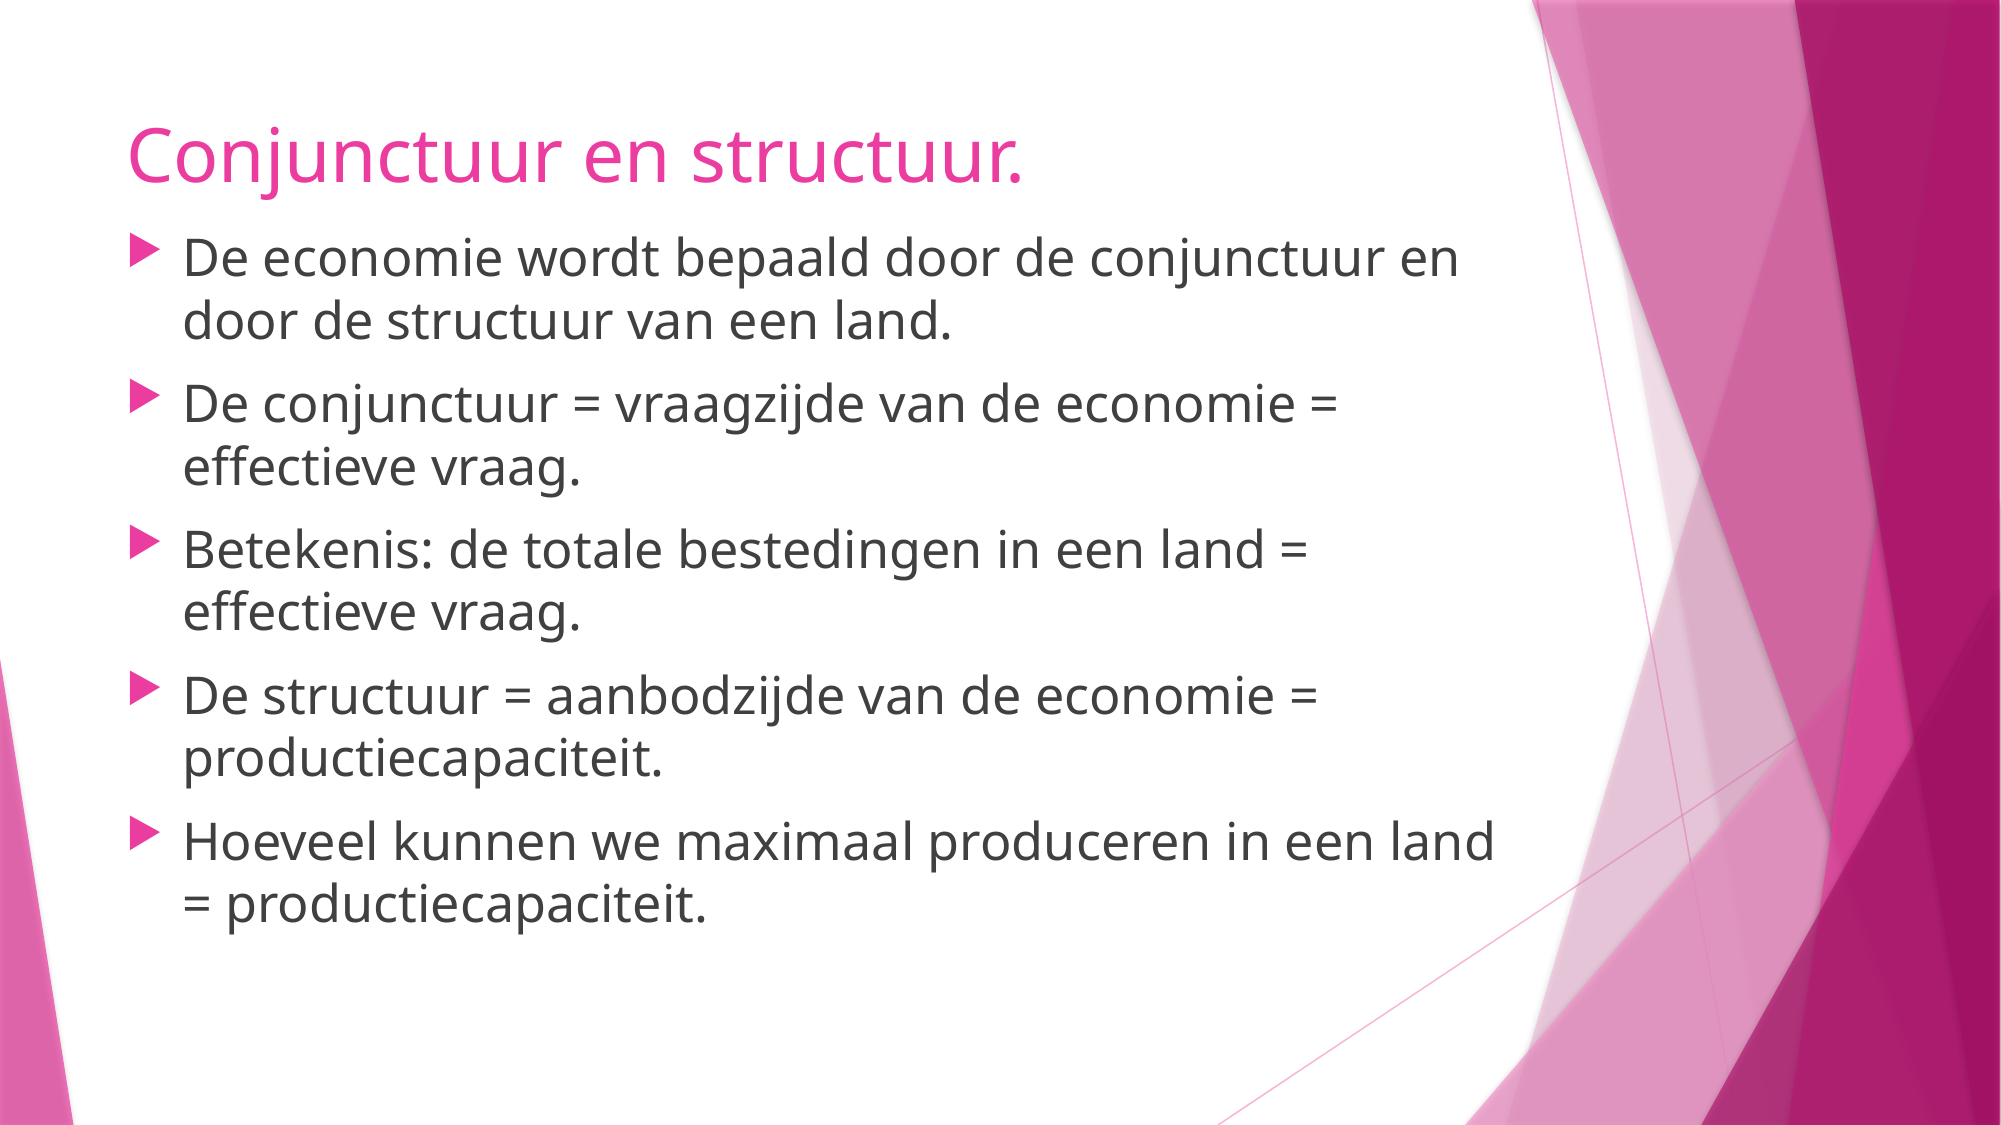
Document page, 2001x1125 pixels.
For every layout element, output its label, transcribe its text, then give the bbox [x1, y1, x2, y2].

list De economie wordt bepaald door de conjunctuur en door de structuur van een land. De conjunctuur = vraagzijde van de economie = effectieve vraag. Betekenis: de totale bestedingen in een land = effectieve vraag. De structuur = aanbodzijde van de economie = productiecapaciteit. Hoeveel kunnen we maximaal produceren in een land = productiecapaciteit. [111, 217, 1522, 991]
title Conjunctuur en structuur. [111, 99, 1522, 217]
